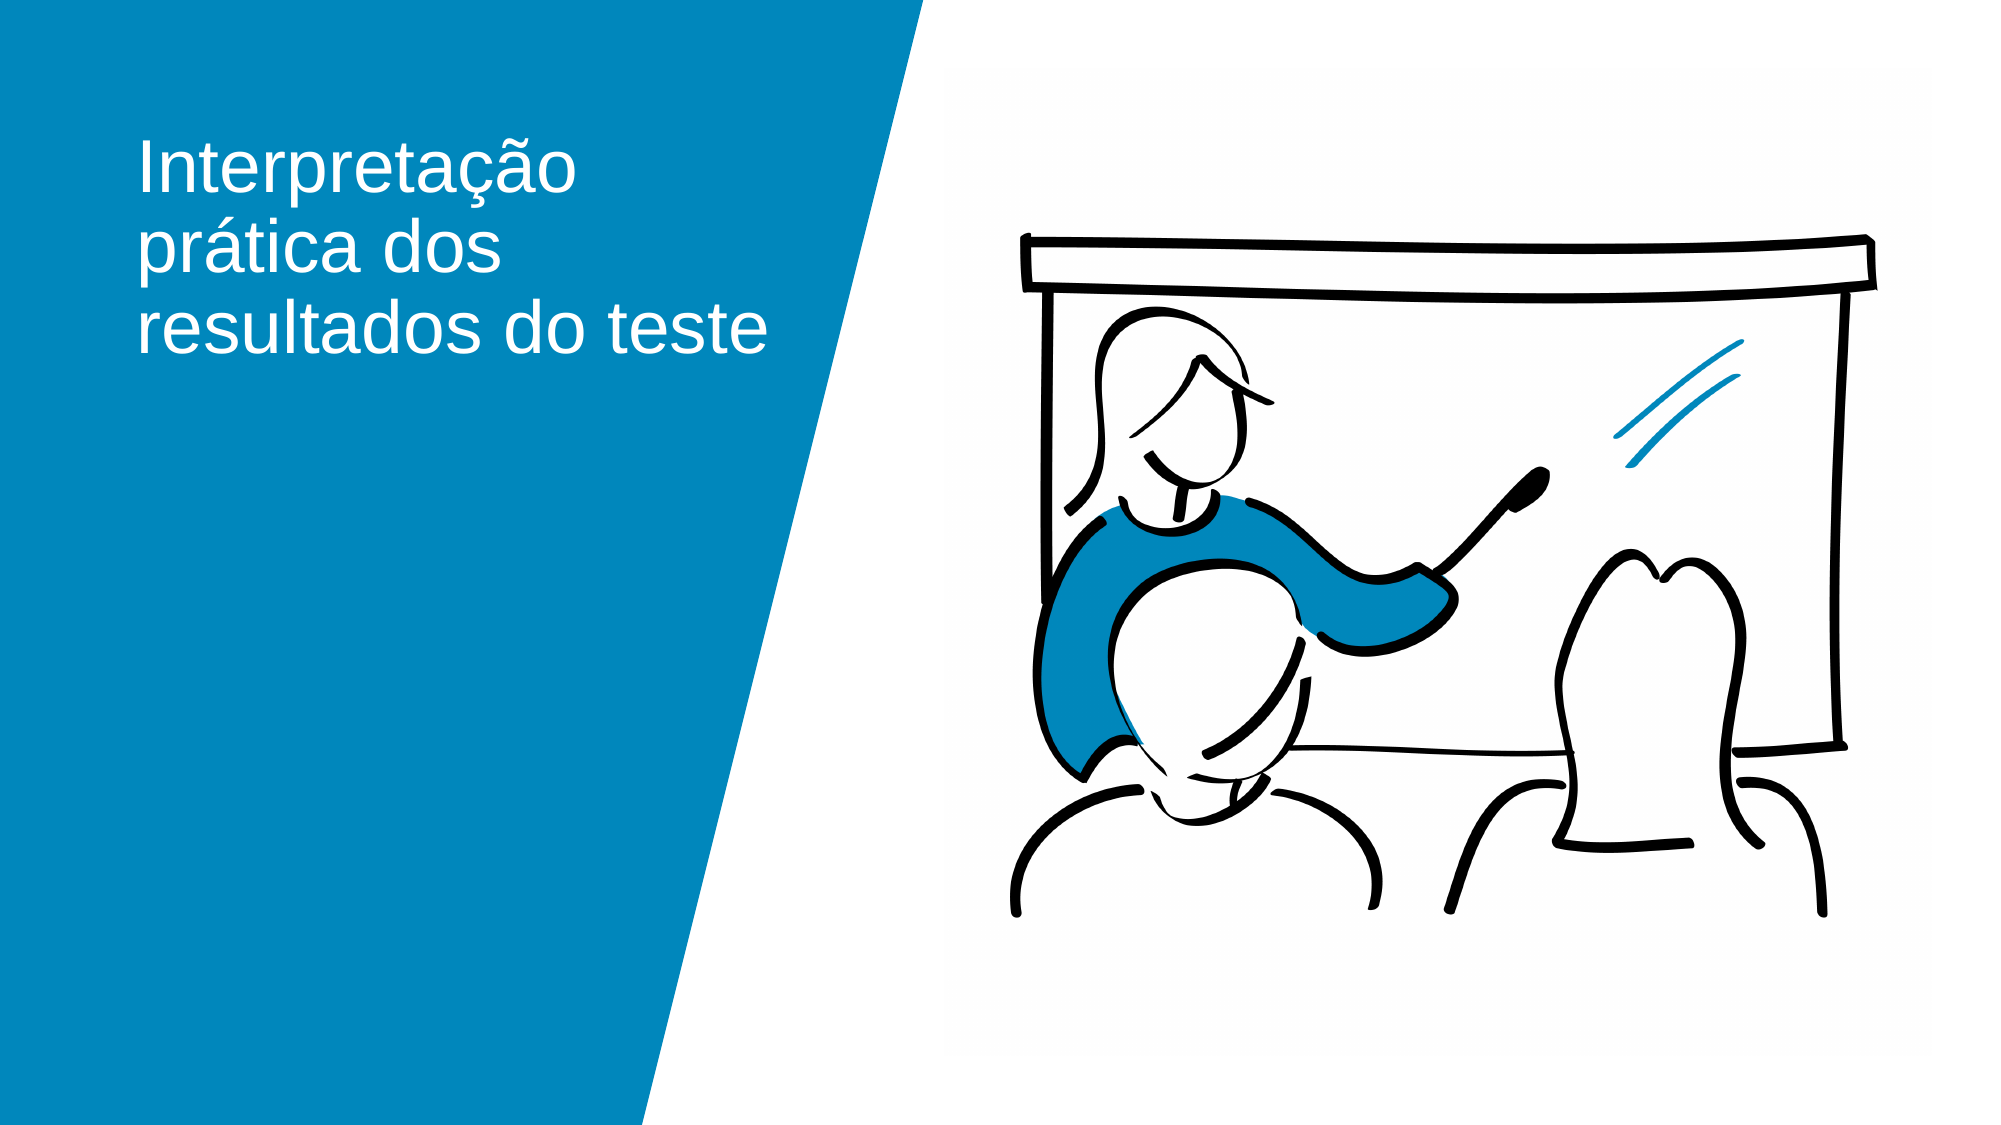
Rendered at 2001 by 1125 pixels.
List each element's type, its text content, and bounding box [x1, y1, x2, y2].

title Interpretação prática dos resultados do teste [136, 0, 775, 371]
picture [944, 68, 1932, 1056]
